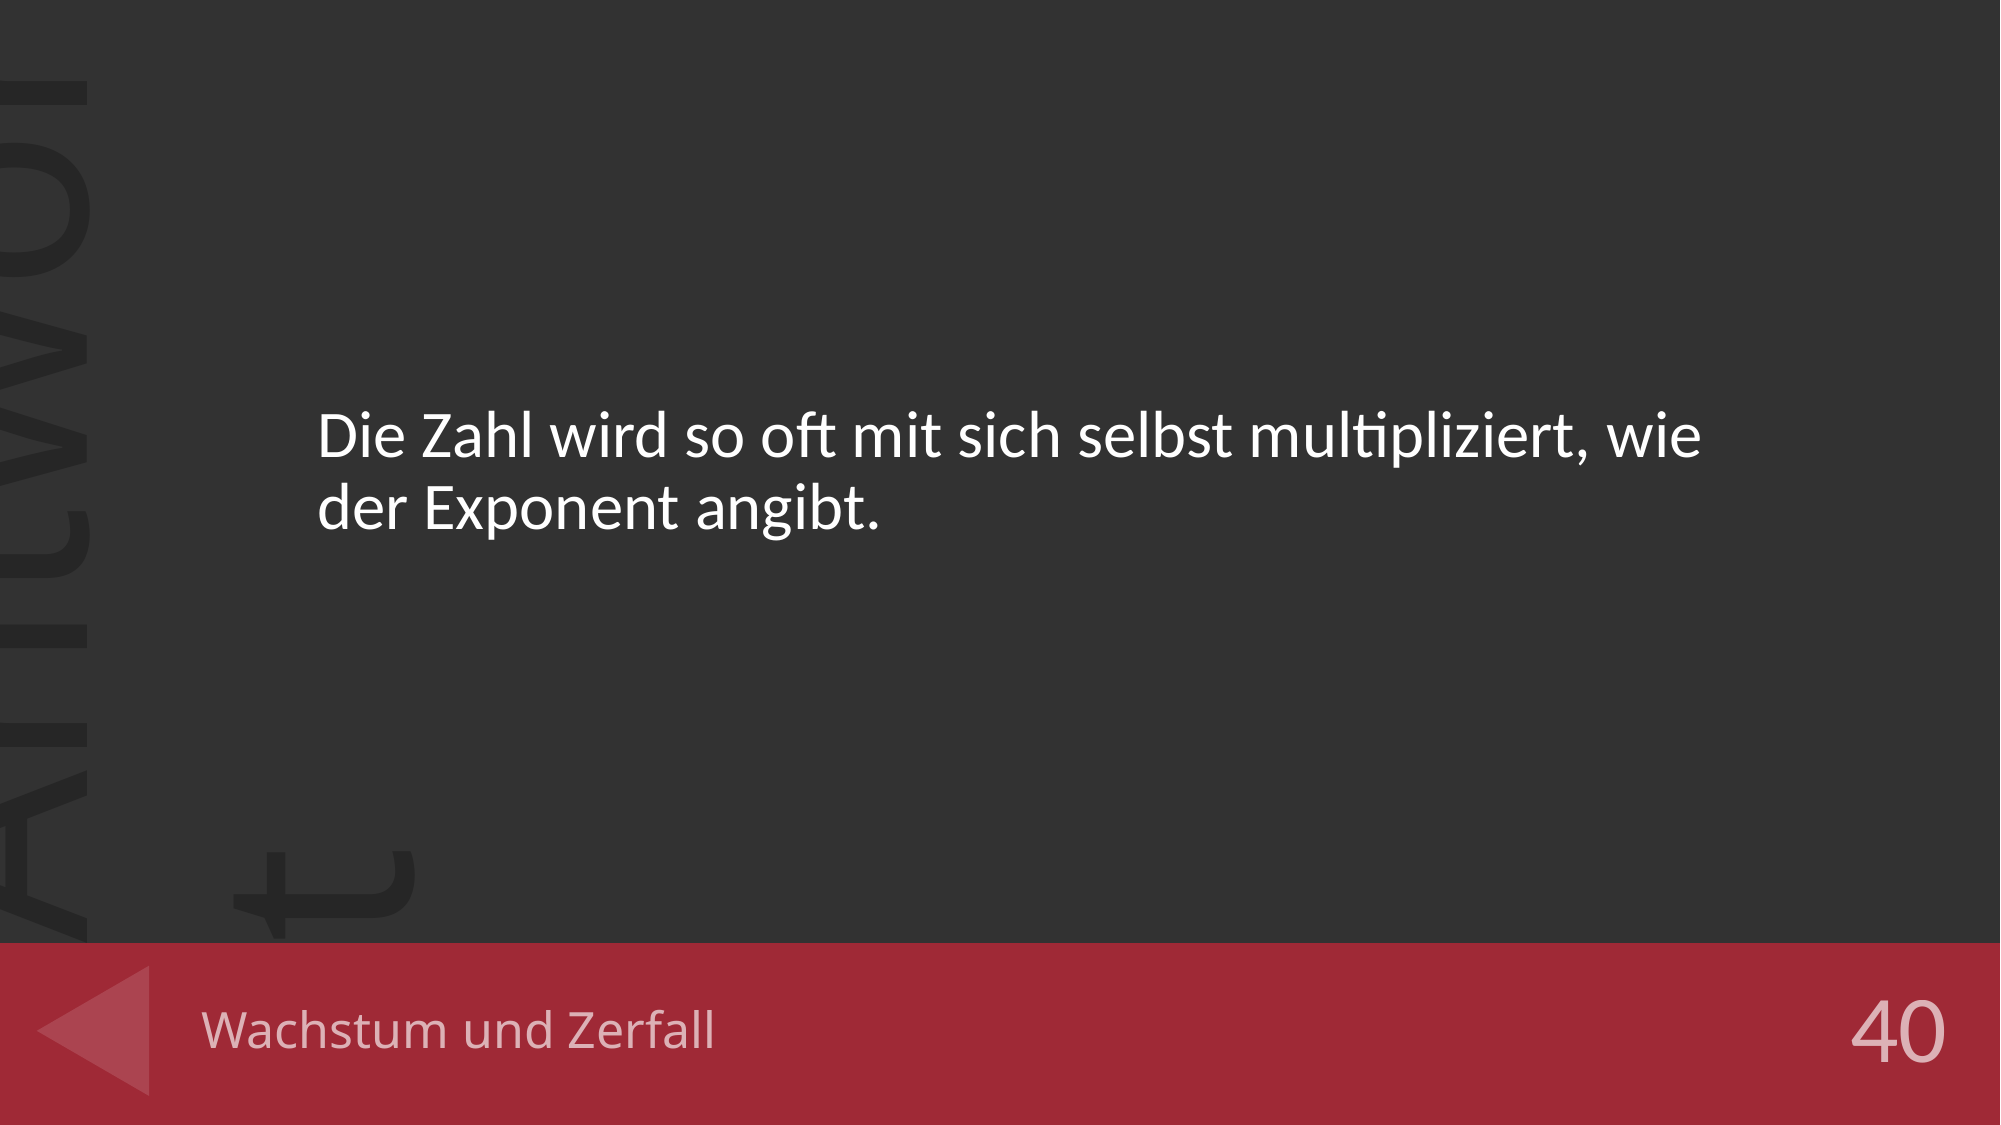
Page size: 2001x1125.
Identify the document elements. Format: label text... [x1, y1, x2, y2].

list 40 [1494, 967, 1963, 1097]
list Die Zahl wird so oft mit sich selbst multipliziert, wie der Exponent angibt. [302, 307, 1760, 636]
title Wachstum und Zerfall [185, 967, 1494, 1097]
